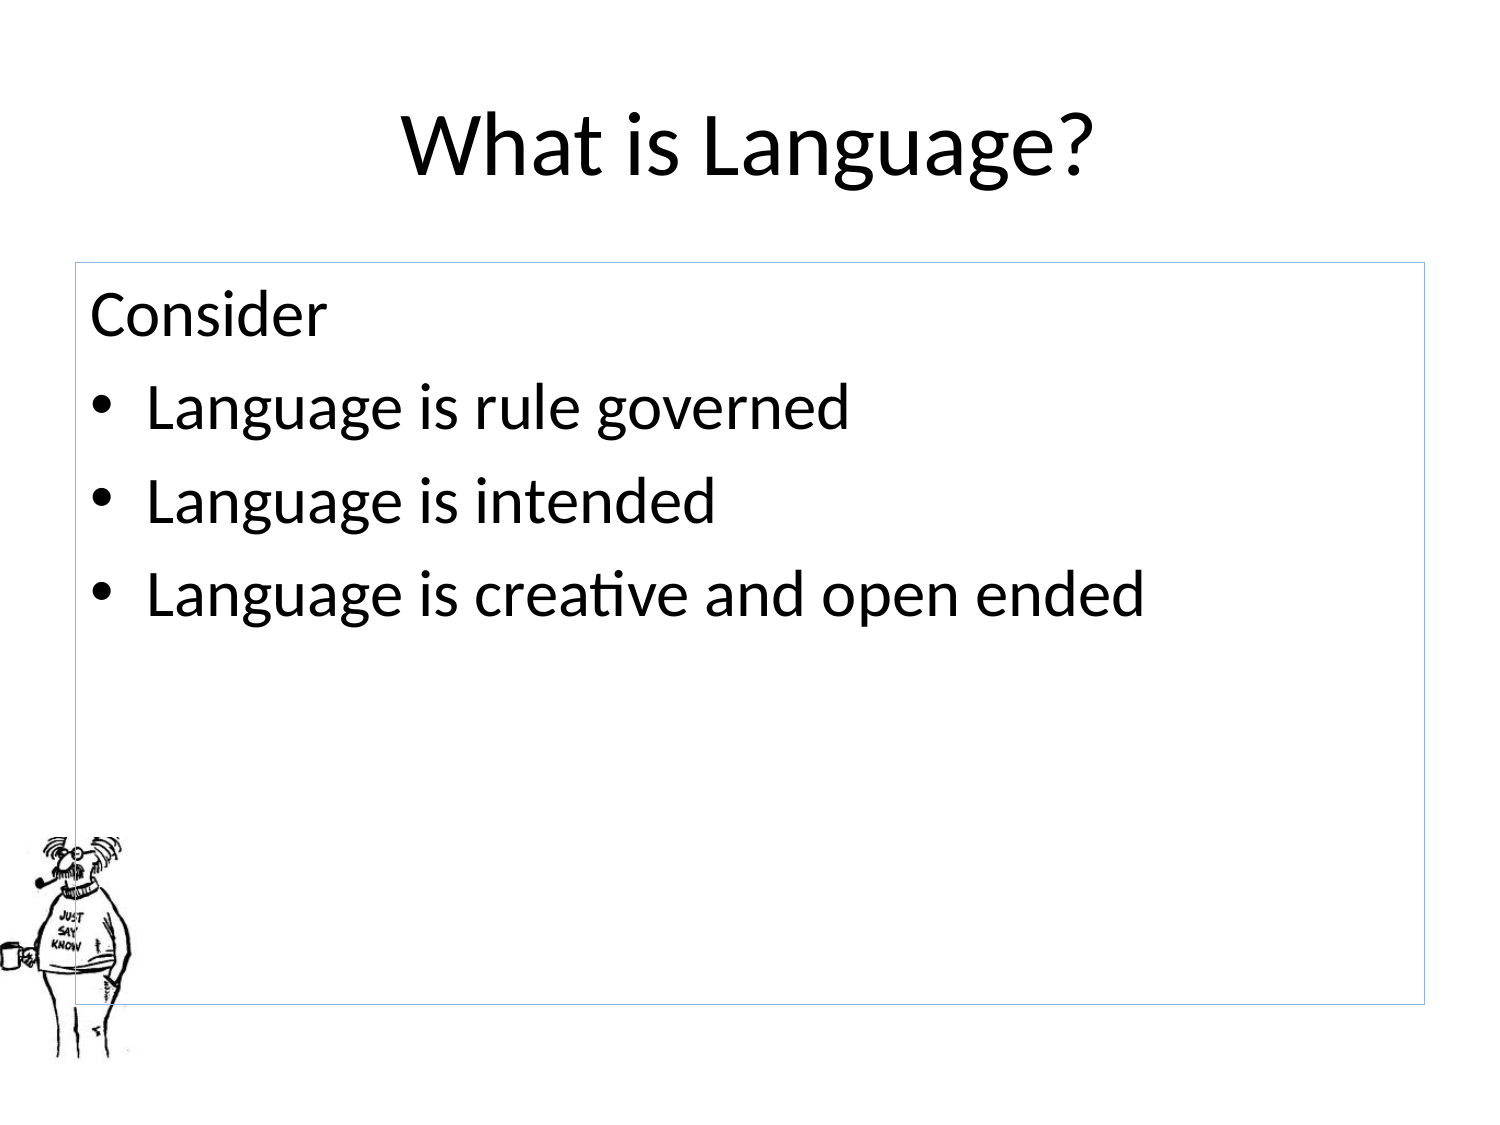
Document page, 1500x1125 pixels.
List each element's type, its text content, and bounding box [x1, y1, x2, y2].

list Consider Language is rule governed Language is intended Language is creative and open ended [75, 262, 1425, 1005]
picture [0, 837, 171, 1125]
title What is Language? [75, 45, 1425, 233]
